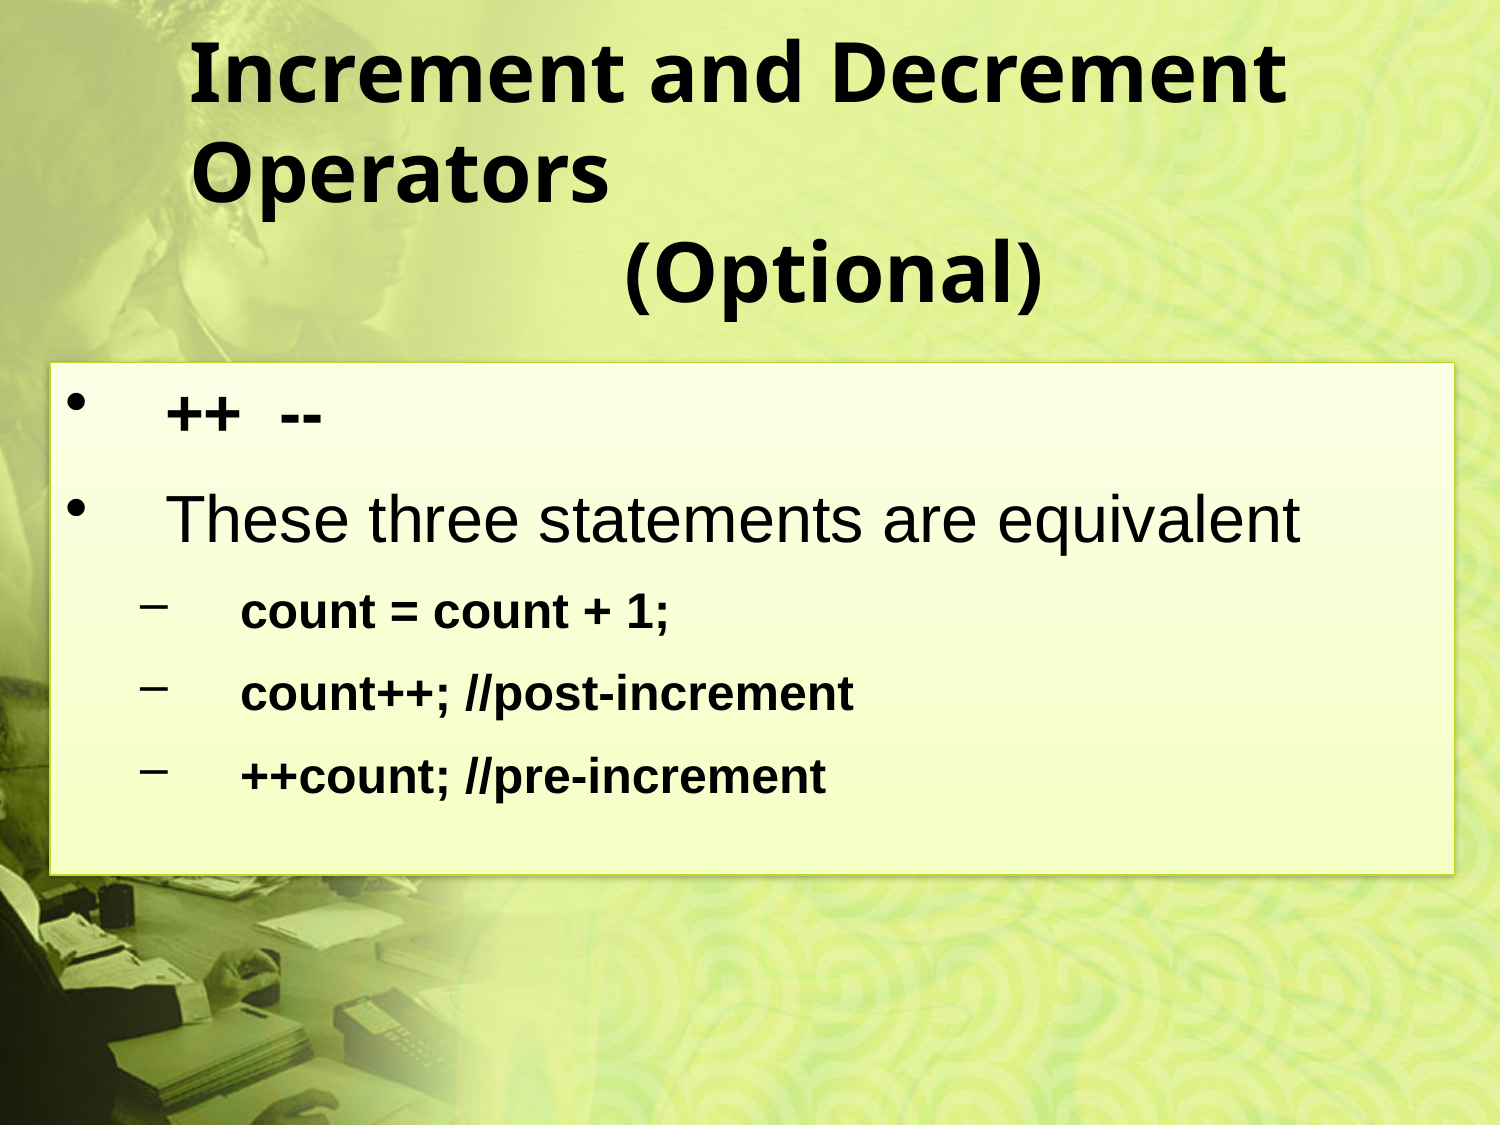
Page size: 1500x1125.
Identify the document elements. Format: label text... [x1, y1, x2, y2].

title Increment and Decrement Operators (Optional) [174, 99, 1325, 238]
picture [0, 0, 1500, 1125]
text_box ++ -- These three statements are equivalent count = count + 1; count++; //post-increment ++count; //pre-increment [49, 362, 1455, 876]
